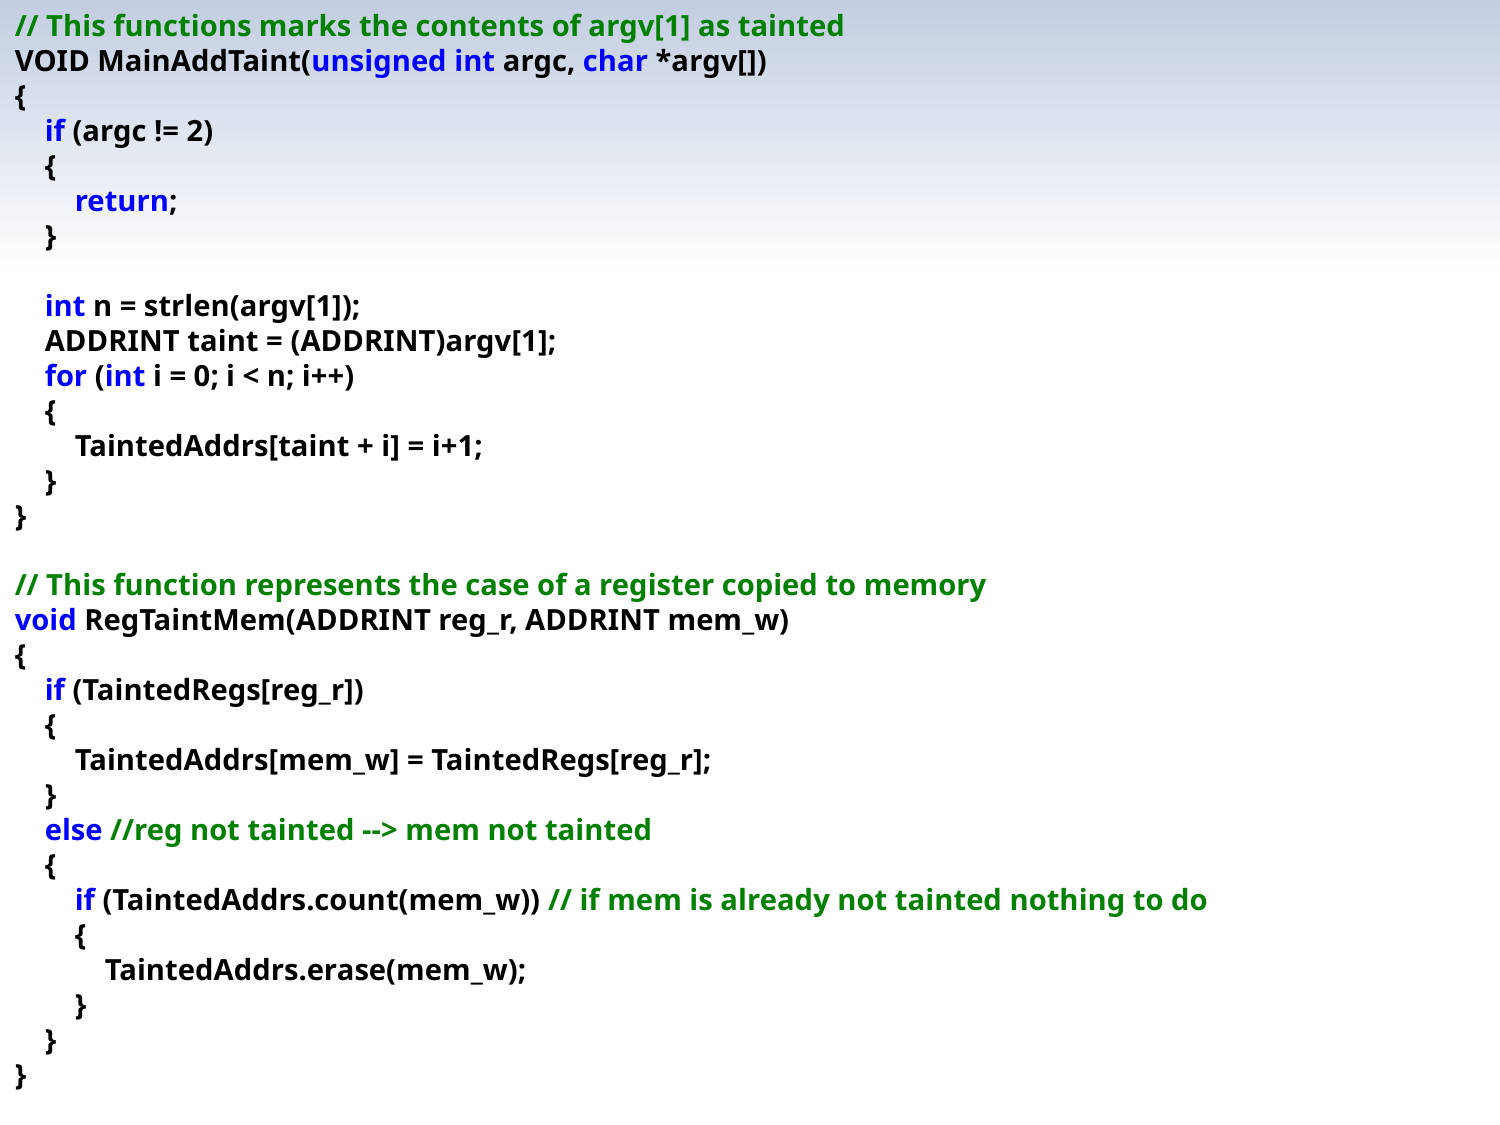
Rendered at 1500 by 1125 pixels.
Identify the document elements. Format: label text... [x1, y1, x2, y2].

text_box // This functions marks the contents of argv[1] as tainted VOID MainAddTaint(unsigned int argc, char *argv[]) { if (argc != 2) { return; } int n = strlen(argv[1]); ADDRINT taint = (ADDRINT)argv[1]; for (int i = 0; i < n; i++) { TaintedAddrs[taint + i] = i+1; } } // This function represents the case of a register copied to memory void RegTaintMem(ADDRINT reg_r, ADDRINT mem_w) { if (TaintedRegs[reg_r]) { TaintedAddrs[mem_w] = TaintedRegs[reg_r]; } else //reg not tainted --> mem not tainted { if (TaintedAddrs.count(mem_w)) // if mem is already not tainted nothing to do { TaintedAddrs.erase(mem_w); } } } [0, 0, 1500, 1099]
